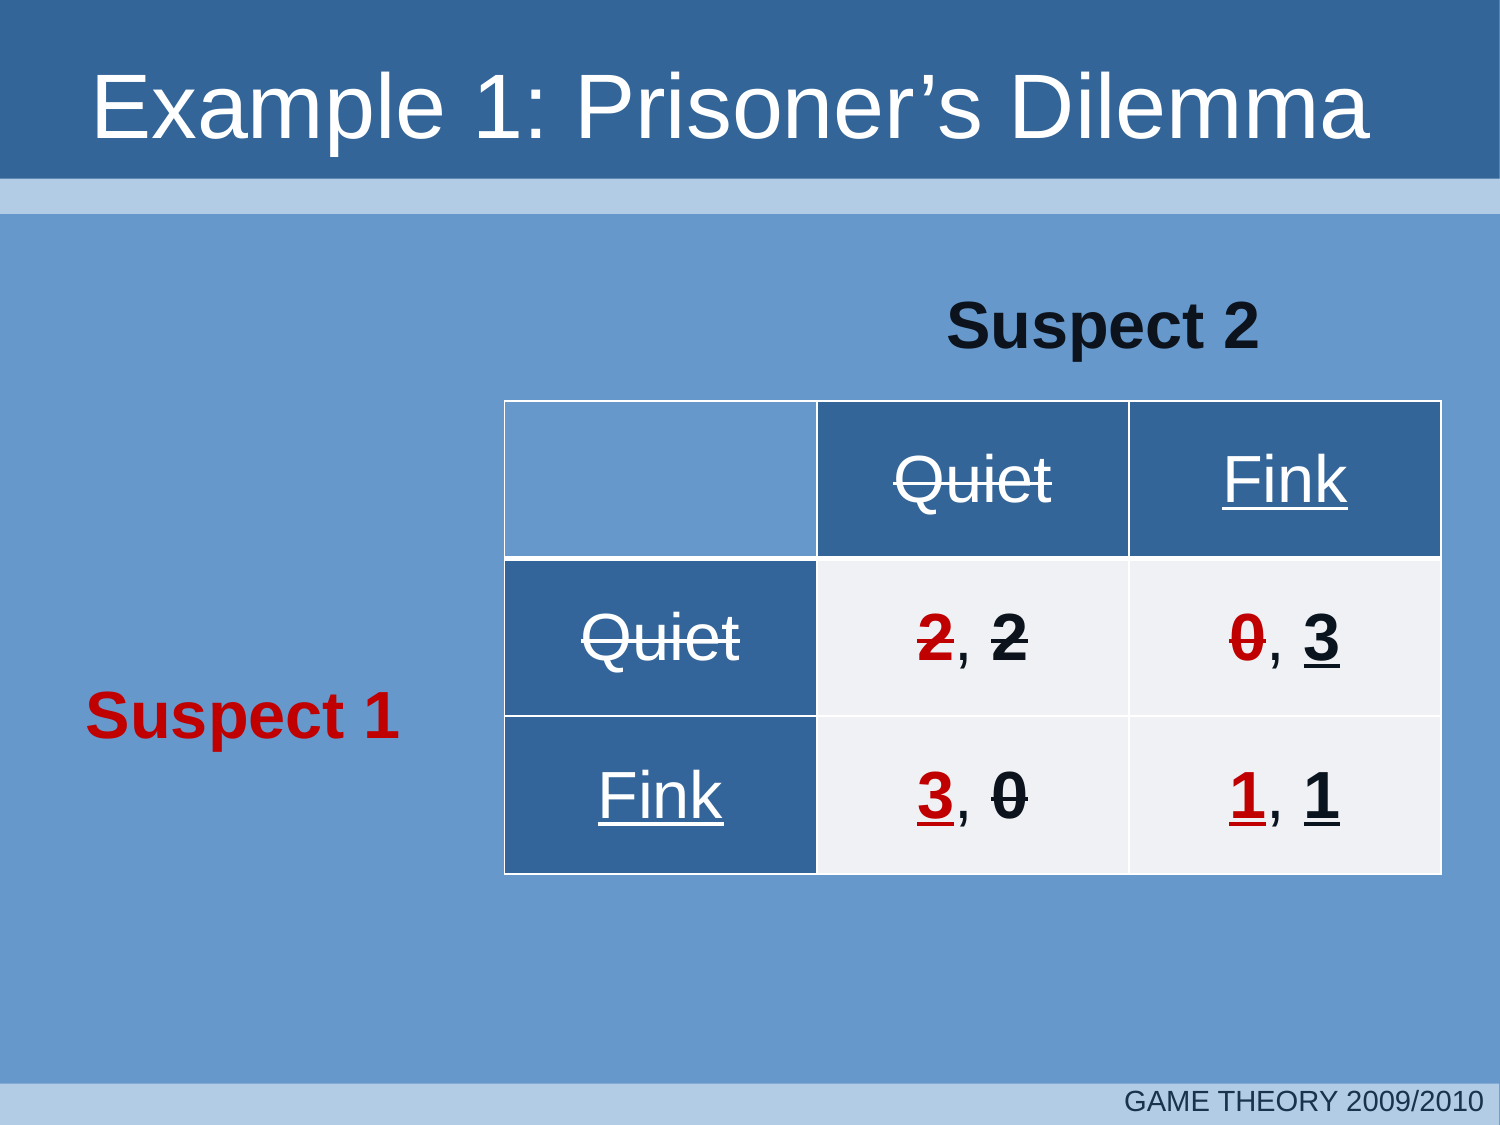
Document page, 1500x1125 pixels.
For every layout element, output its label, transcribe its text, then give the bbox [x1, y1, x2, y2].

table_cell 1, 1 [1130, 717, 1440, 873]
text_box Suspect 1 [0, 664, 487, 759]
title Example 1: Prisoner’s Dilemma [74, 42, 1436, 162]
table_cell 0, 3 [1130, 561, 1440, 715]
table_cell Quiet [505, 561, 816, 715]
table_header [505, 402, 816, 556]
table_cell 3, 0 [818, 717, 1128, 873]
text_box GAME THEORY 2009/2010 [1109, 1075, 1500, 1125]
table_cell Fink [505, 717, 816, 873]
table_cell 2, 2 [818, 561, 1128, 715]
text_box Suspect 2 [761, 274, 1445, 370]
table_header Fink [1130, 402, 1440, 556]
table_header Quiet [818, 402, 1128, 556]
